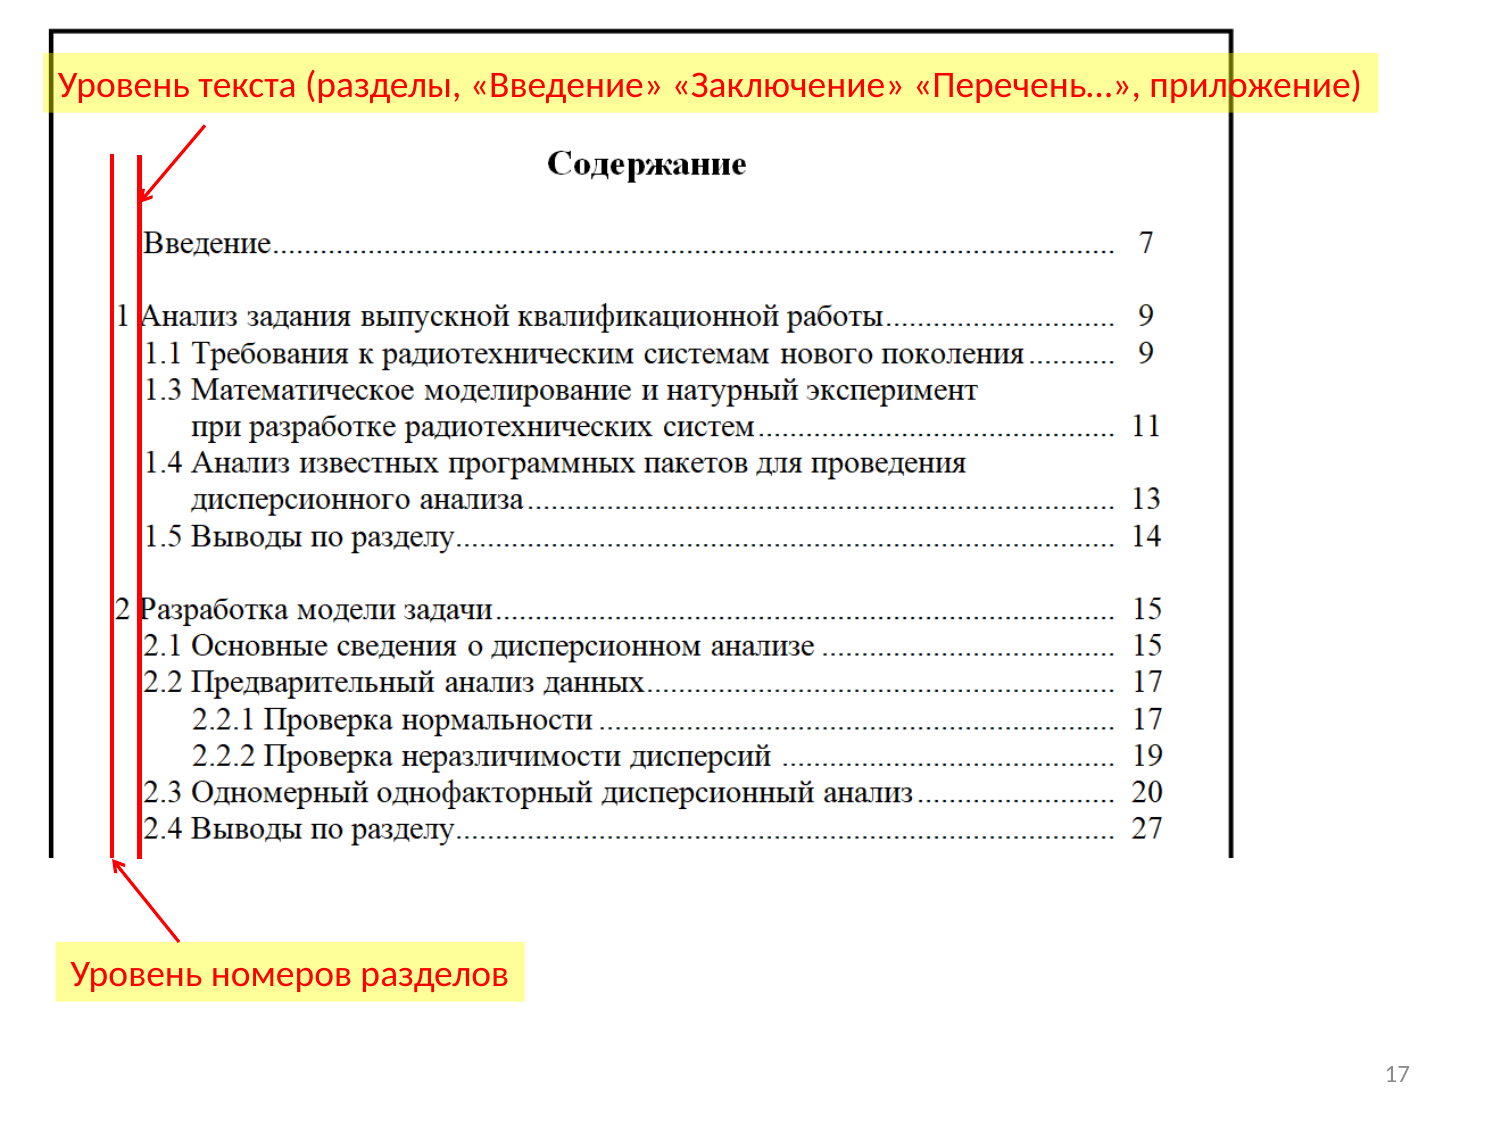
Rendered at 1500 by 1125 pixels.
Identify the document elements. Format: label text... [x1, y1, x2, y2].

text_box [111, 858, 180, 943]
text_box Уровень текста (разделы, «Введение» «Заключение» «Перечень…», приложение) [1256, 52, 1379, 113]
picture [40, 18, 1252, 858]
text_box Уровень номеров разделов [55, 941, 525, 1002]
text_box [139, 125, 206, 204]
slide_number 17 [1074, 1042, 1425, 1103]
